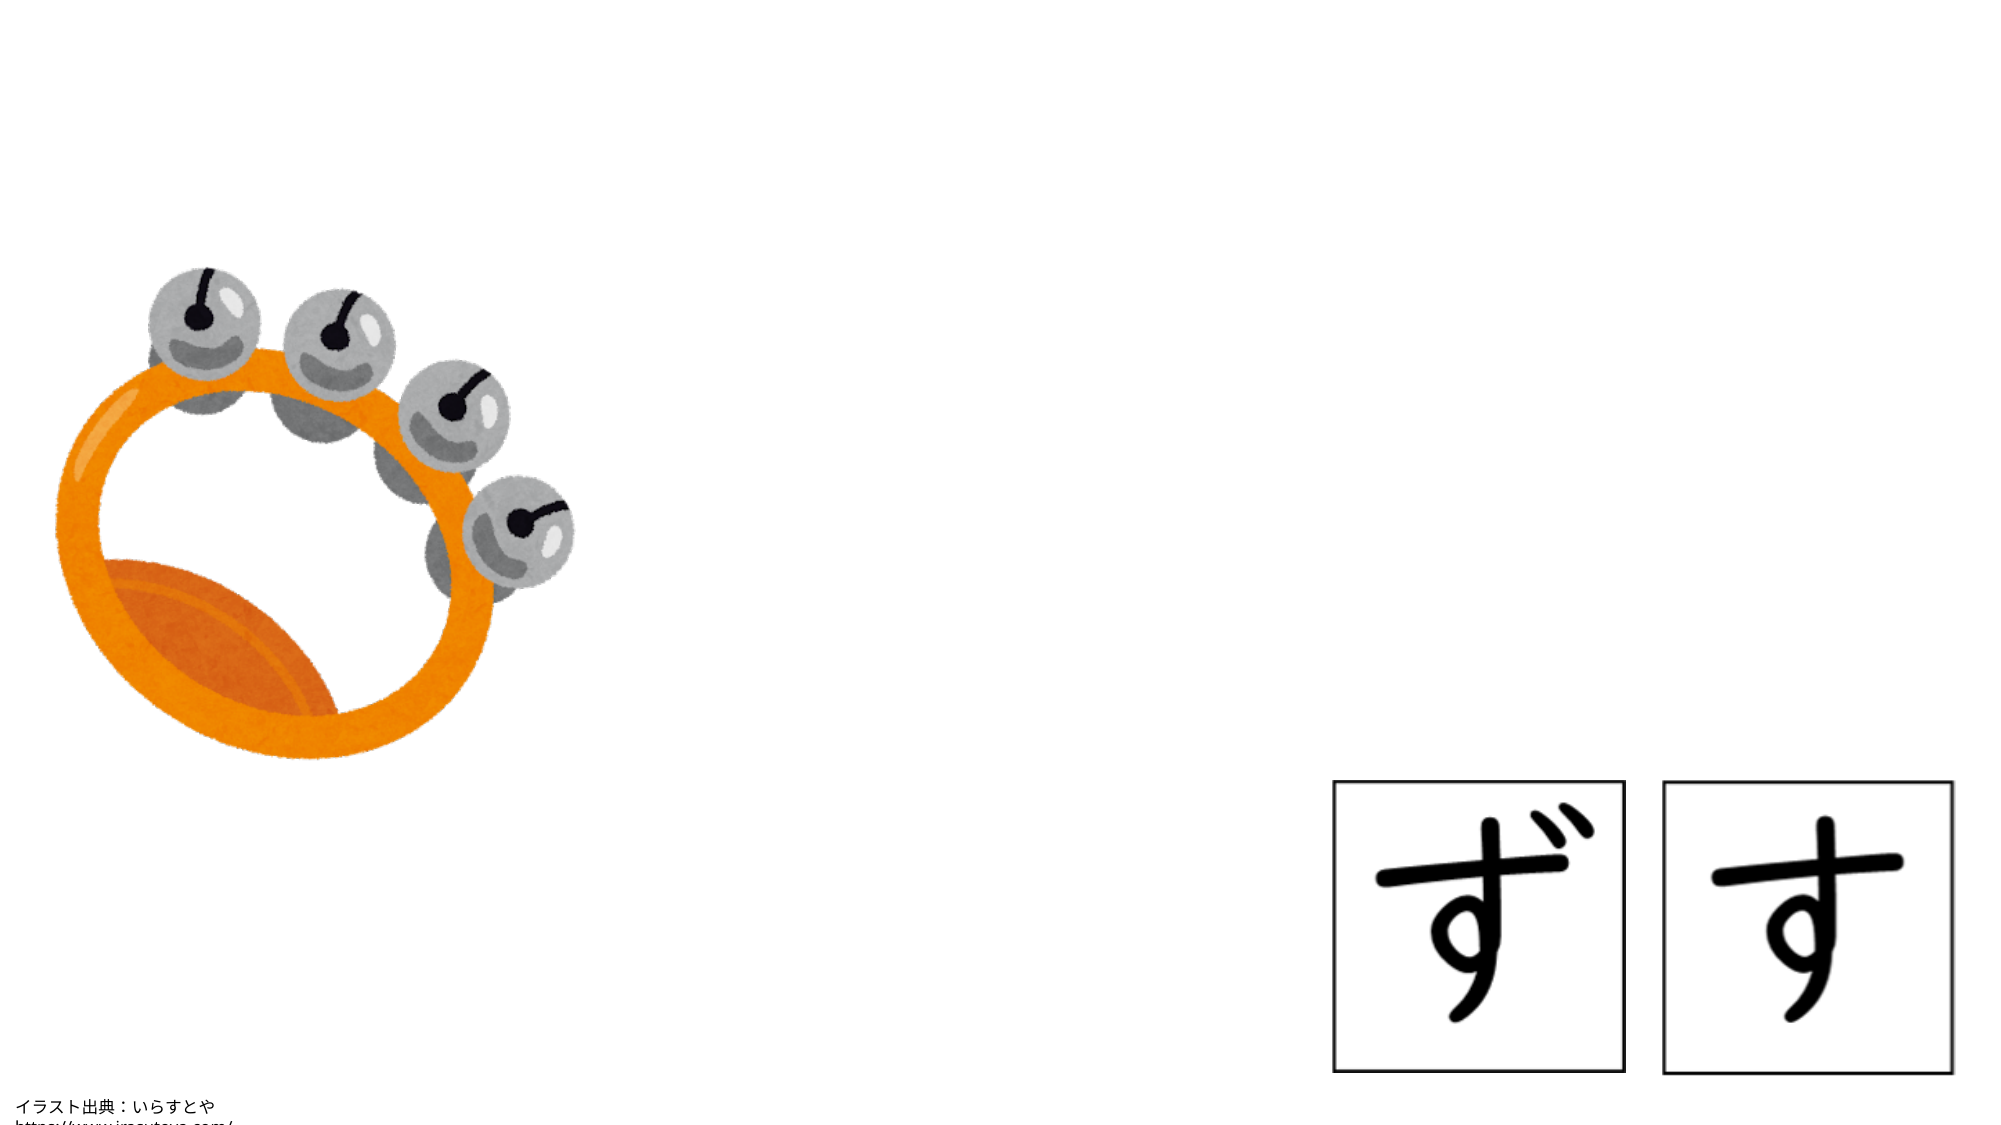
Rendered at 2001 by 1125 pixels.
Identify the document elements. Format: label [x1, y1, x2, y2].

list [42, 245, 595, 802]
picture [1662, 779, 1956, 1077]
picture [1332, 780, 1626, 1074]
